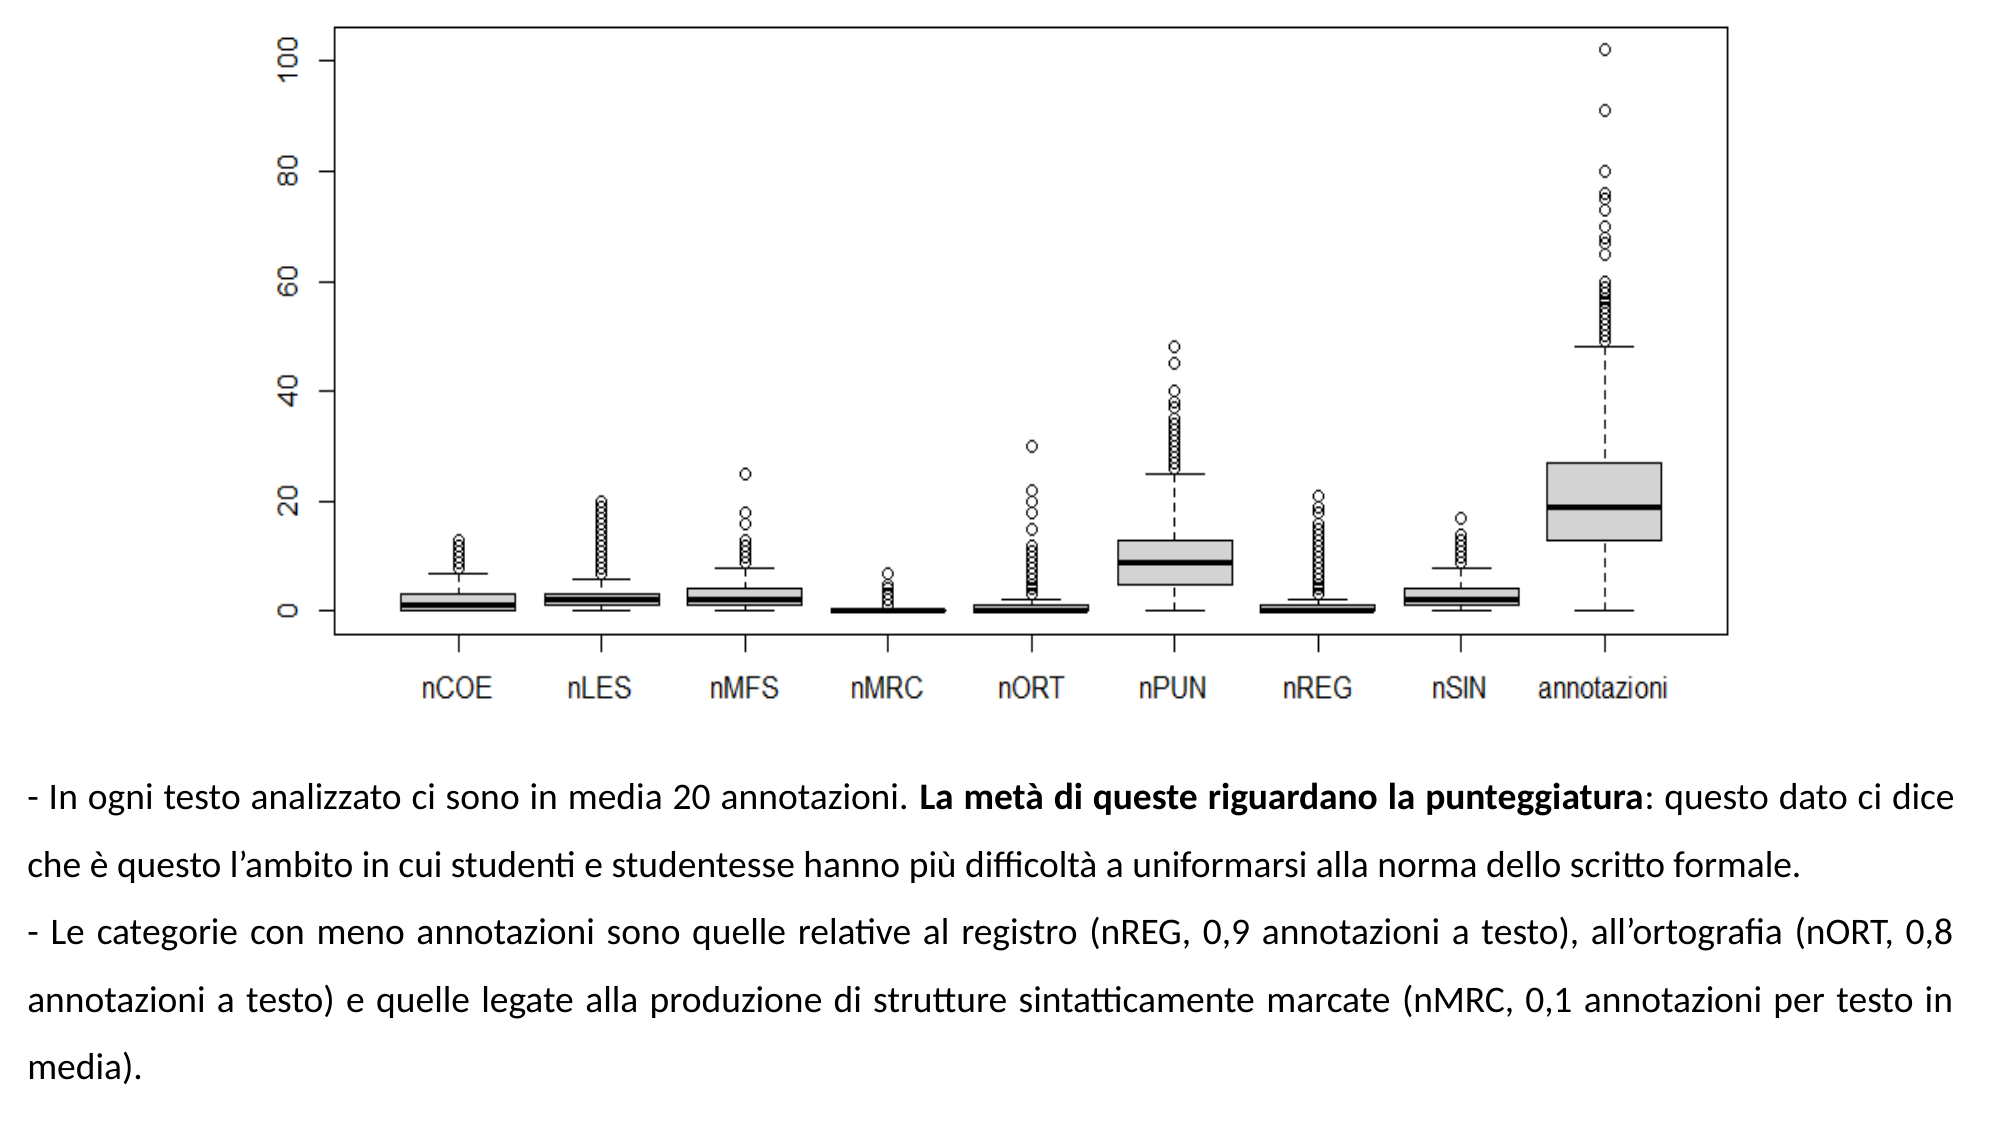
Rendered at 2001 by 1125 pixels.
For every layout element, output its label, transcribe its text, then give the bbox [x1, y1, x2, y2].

picture [205, 0, 1795, 815]
text_box - In ogni testo analizzato ci sono in media 20 annotazioni. La metà di queste riguardano la punteggiatura: questo dato ci dice che è questo l’ambito in cui studenti e studentesse hanno più difficoltà a uniformarsi alla norma dello scritto formale. - Le categorie con meno annotazioni sono quelle relative al registro (nREG, 0,9 annotazioni a testo), all’ortografia (nORT, 0,8 annotazioni a testo) e quelle legate alla produzione di strutture sintatticamente marcate (nMRC, 0,1 annotazioni per testo in media). [12, 742, 1970, 1095]
